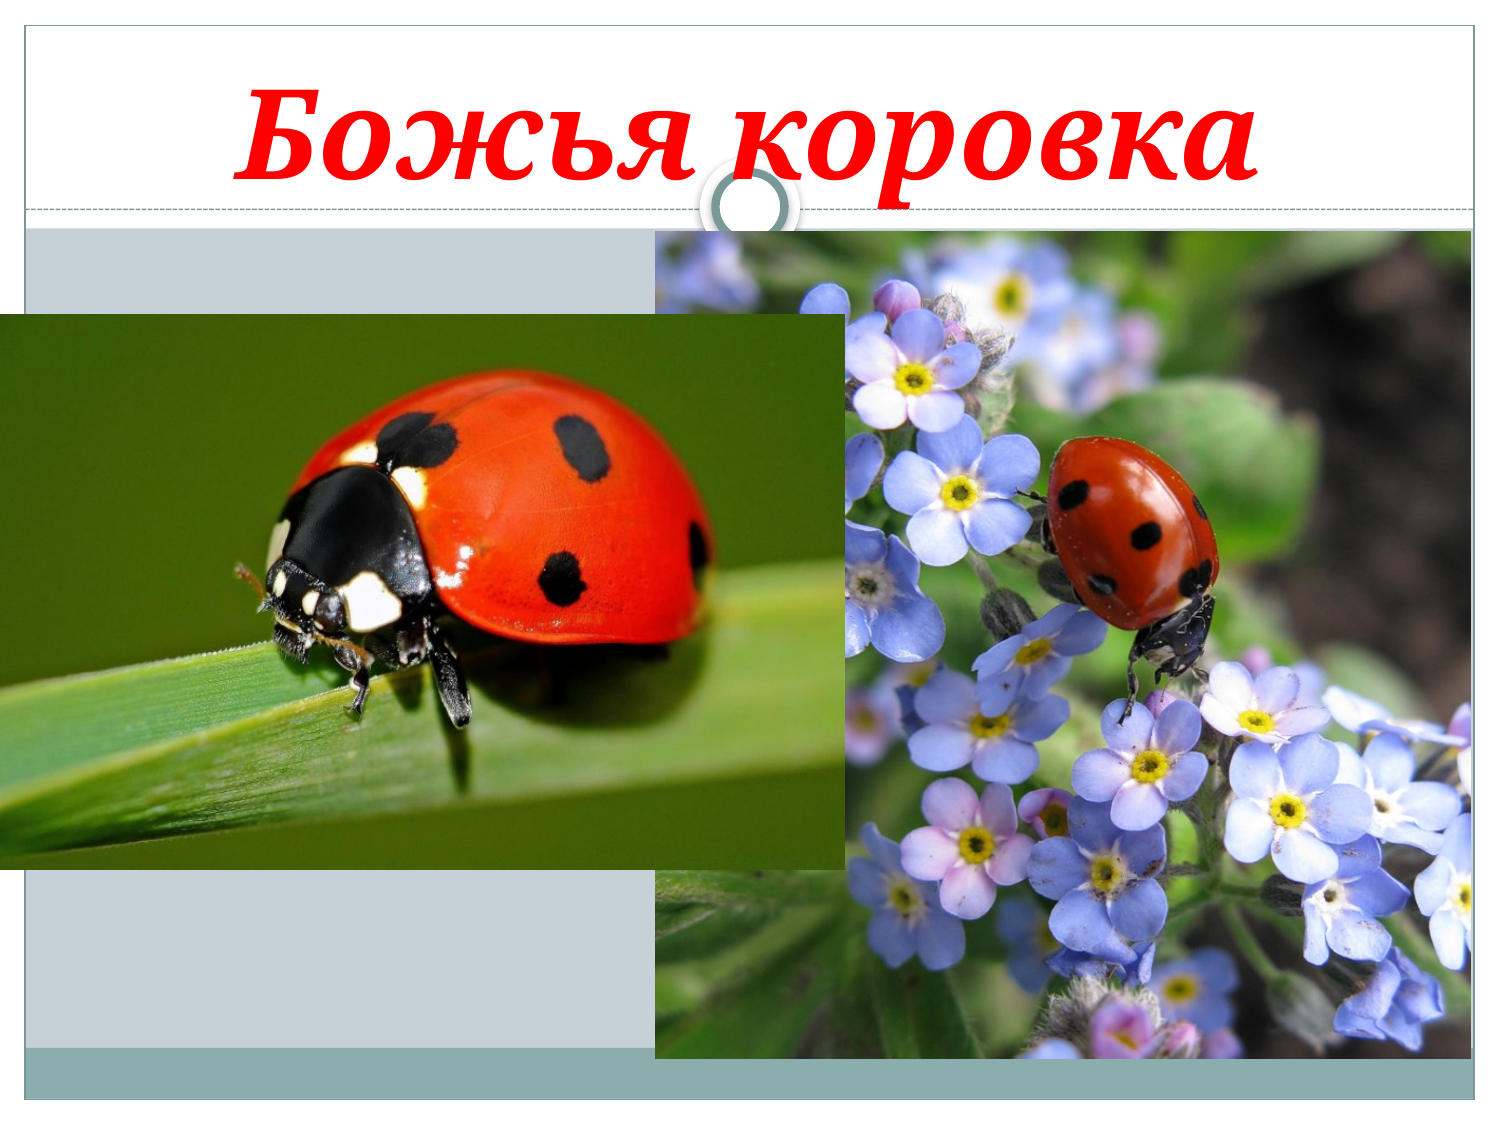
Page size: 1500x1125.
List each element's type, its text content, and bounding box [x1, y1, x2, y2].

title Божья коровка [49, 37, 1450, 311]
picture [0, 231, 1471, 1059]
